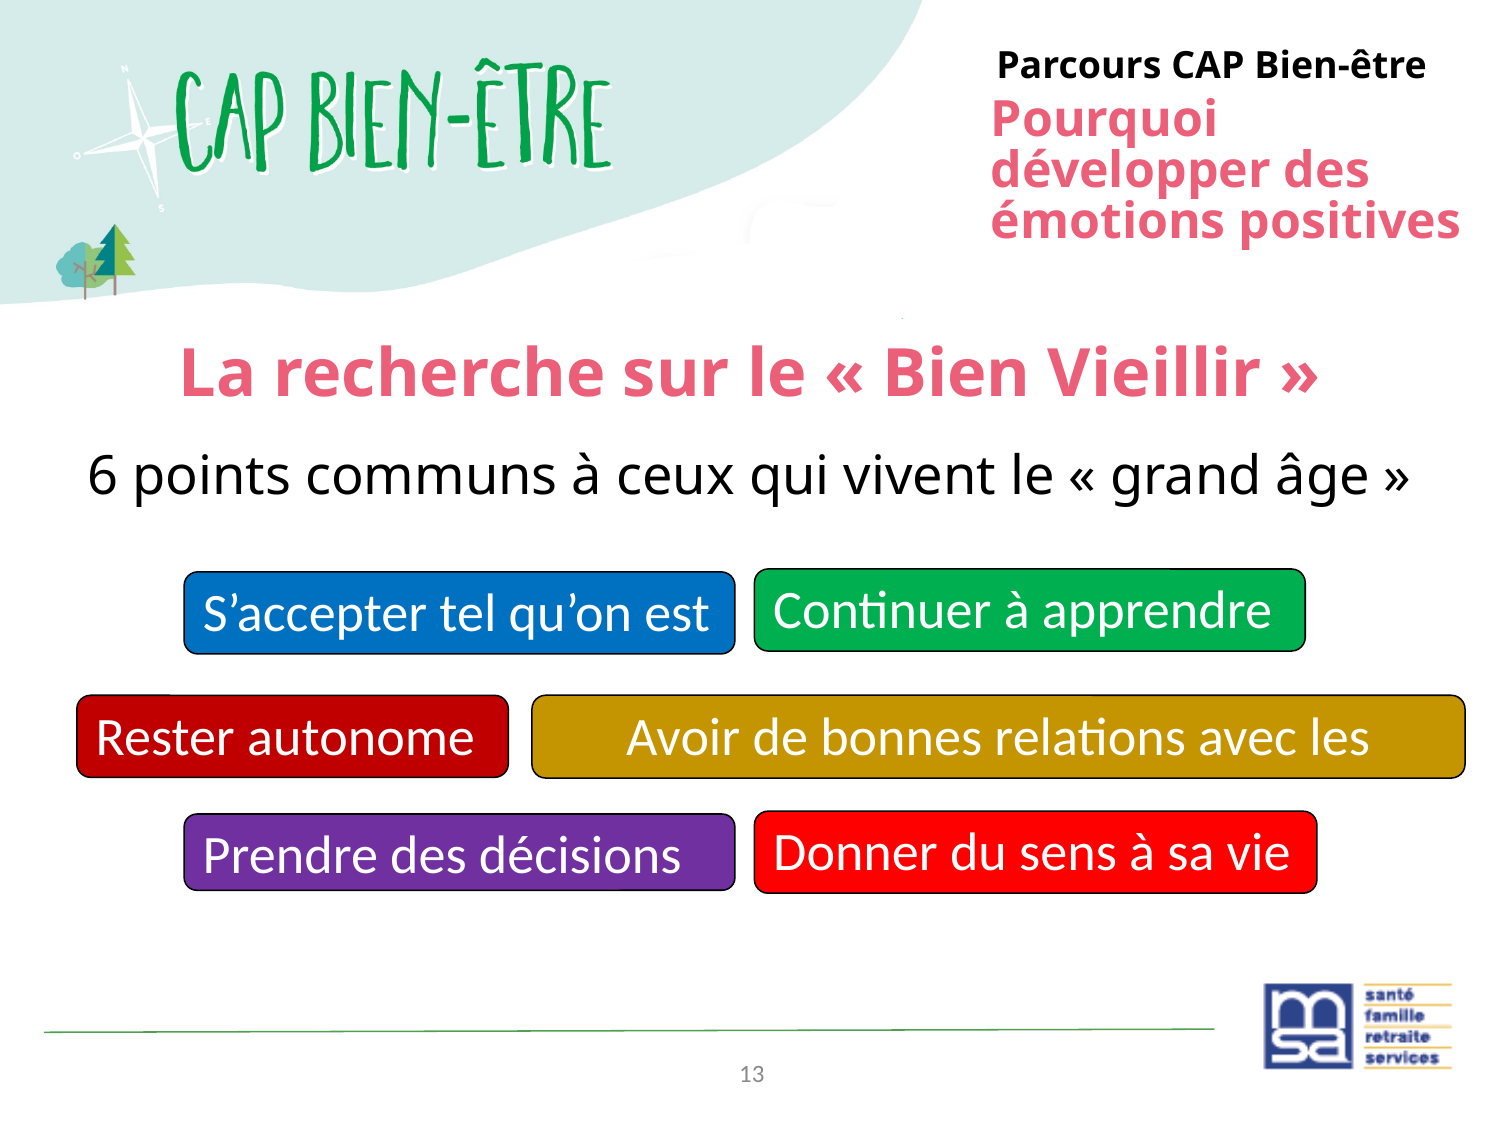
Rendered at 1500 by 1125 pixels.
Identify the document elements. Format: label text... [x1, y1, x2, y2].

text_box S’accepter tel qu’on est [184, 571, 735, 654]
text_box Rester autonome [76, 695, 509, 778]
picture [1250, 929, 1476, 1125]
text_box Continuer à apprendre [754, 568, 1306, 652]
text_box Avoir de bonnes relations avec les autres [531, 695, 1466, 779]
picture [0, 0, 941, 320]
text_box La recherche sur le « Bien Vieillir » [0, 319, 1500, 433]
text_box Pourquoi développer des émotions positives [969, 54, 1483, 291]
text_box Parcours CAP Bien-être [968, 34, 1455, 94]
text_box 6 points communs à ceux qui vivent le « grand âge » [0, 439, 1500, 515]
text_box Donner du sens à sa vie [754, 811, 1317, 894]
text_box 13 [54, 1042, 1245, 1103]
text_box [43, 1028, 1215, 1033]
text_box Prendre des décisions [184, 814, 735, 891]
